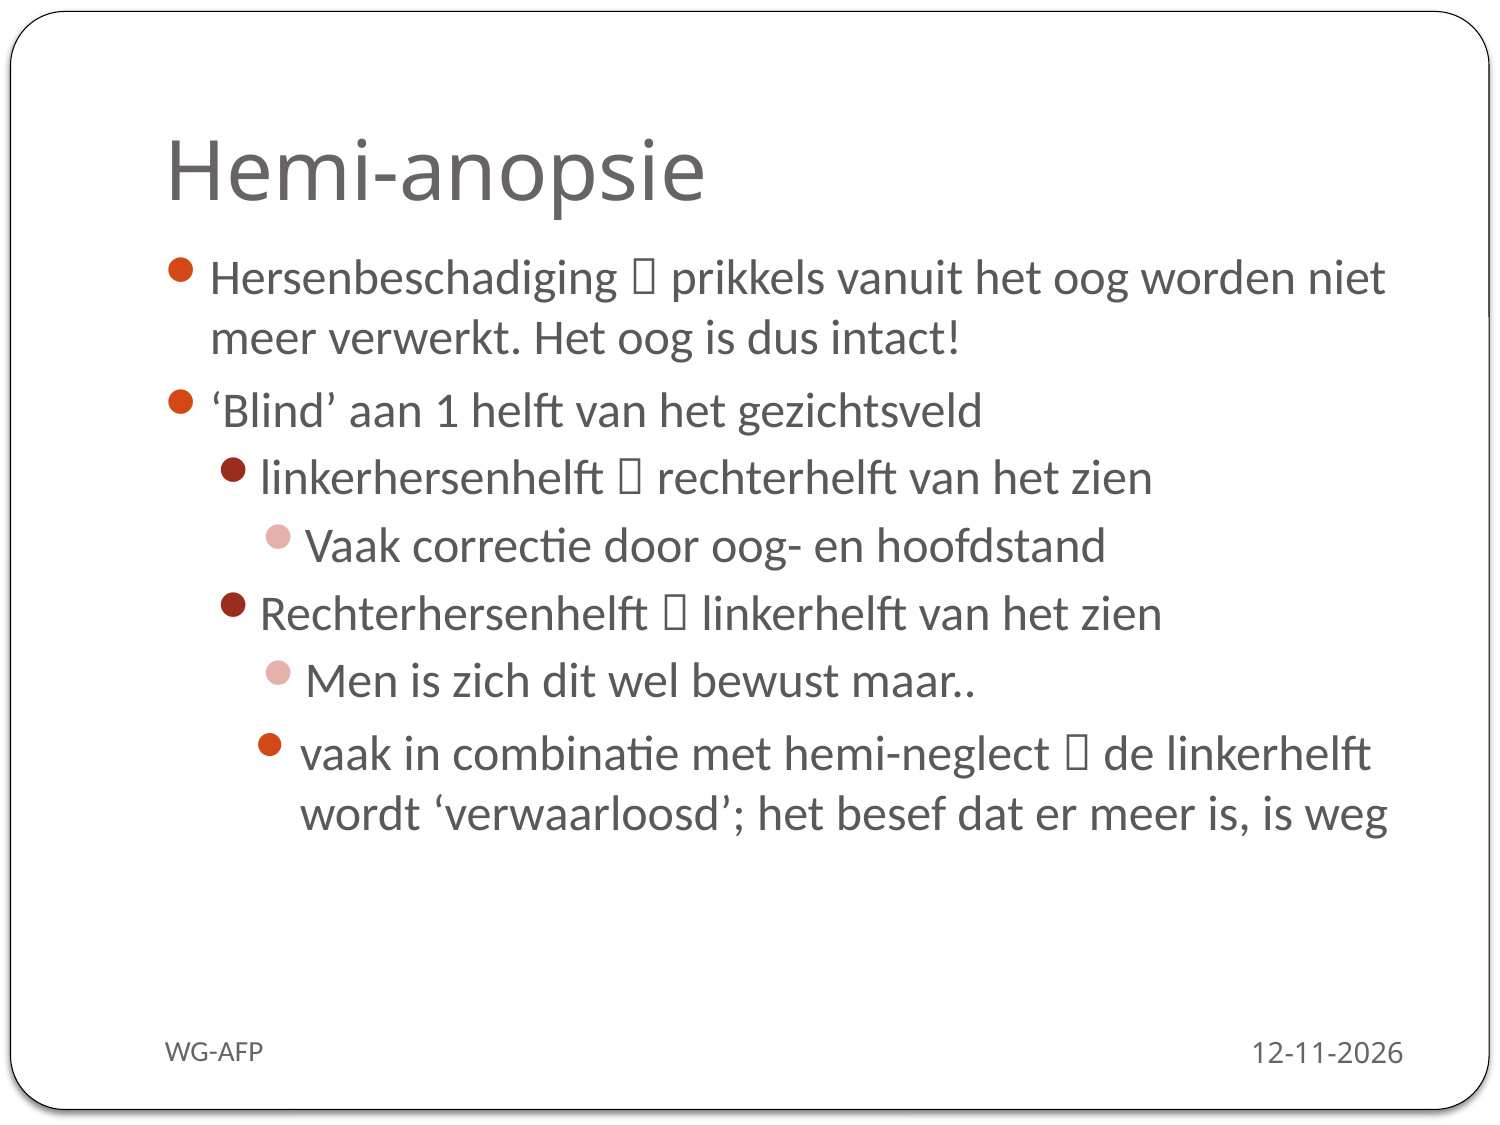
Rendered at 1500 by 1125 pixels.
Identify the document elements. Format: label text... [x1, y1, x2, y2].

list Hersenbeschadiging  prikkels vanuit het oog worden niet meer verwerkt. Het oog is dus intact! ‘Blind’ aan 1 helft van het gezichtsveld linkerhersenhelft  rechterhelft van het zien Vaak correctie door oog- en hoofdstand Rechterhersenhelft  linkerhelft van het zien Men is zich dit wel bewust maar.. vaak in combinatie met hemi-neglect  de linkerhelft wordt ‘verwaarloosd’; het besef dat er meer is, is weg [150, 237, 1425, 988]
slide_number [1012, 1015, 1419, 1094]
title Hemi-anopsie [150, 45, 1425, 233]
footer WG-AFP [150, 1012, 800, 1088]
